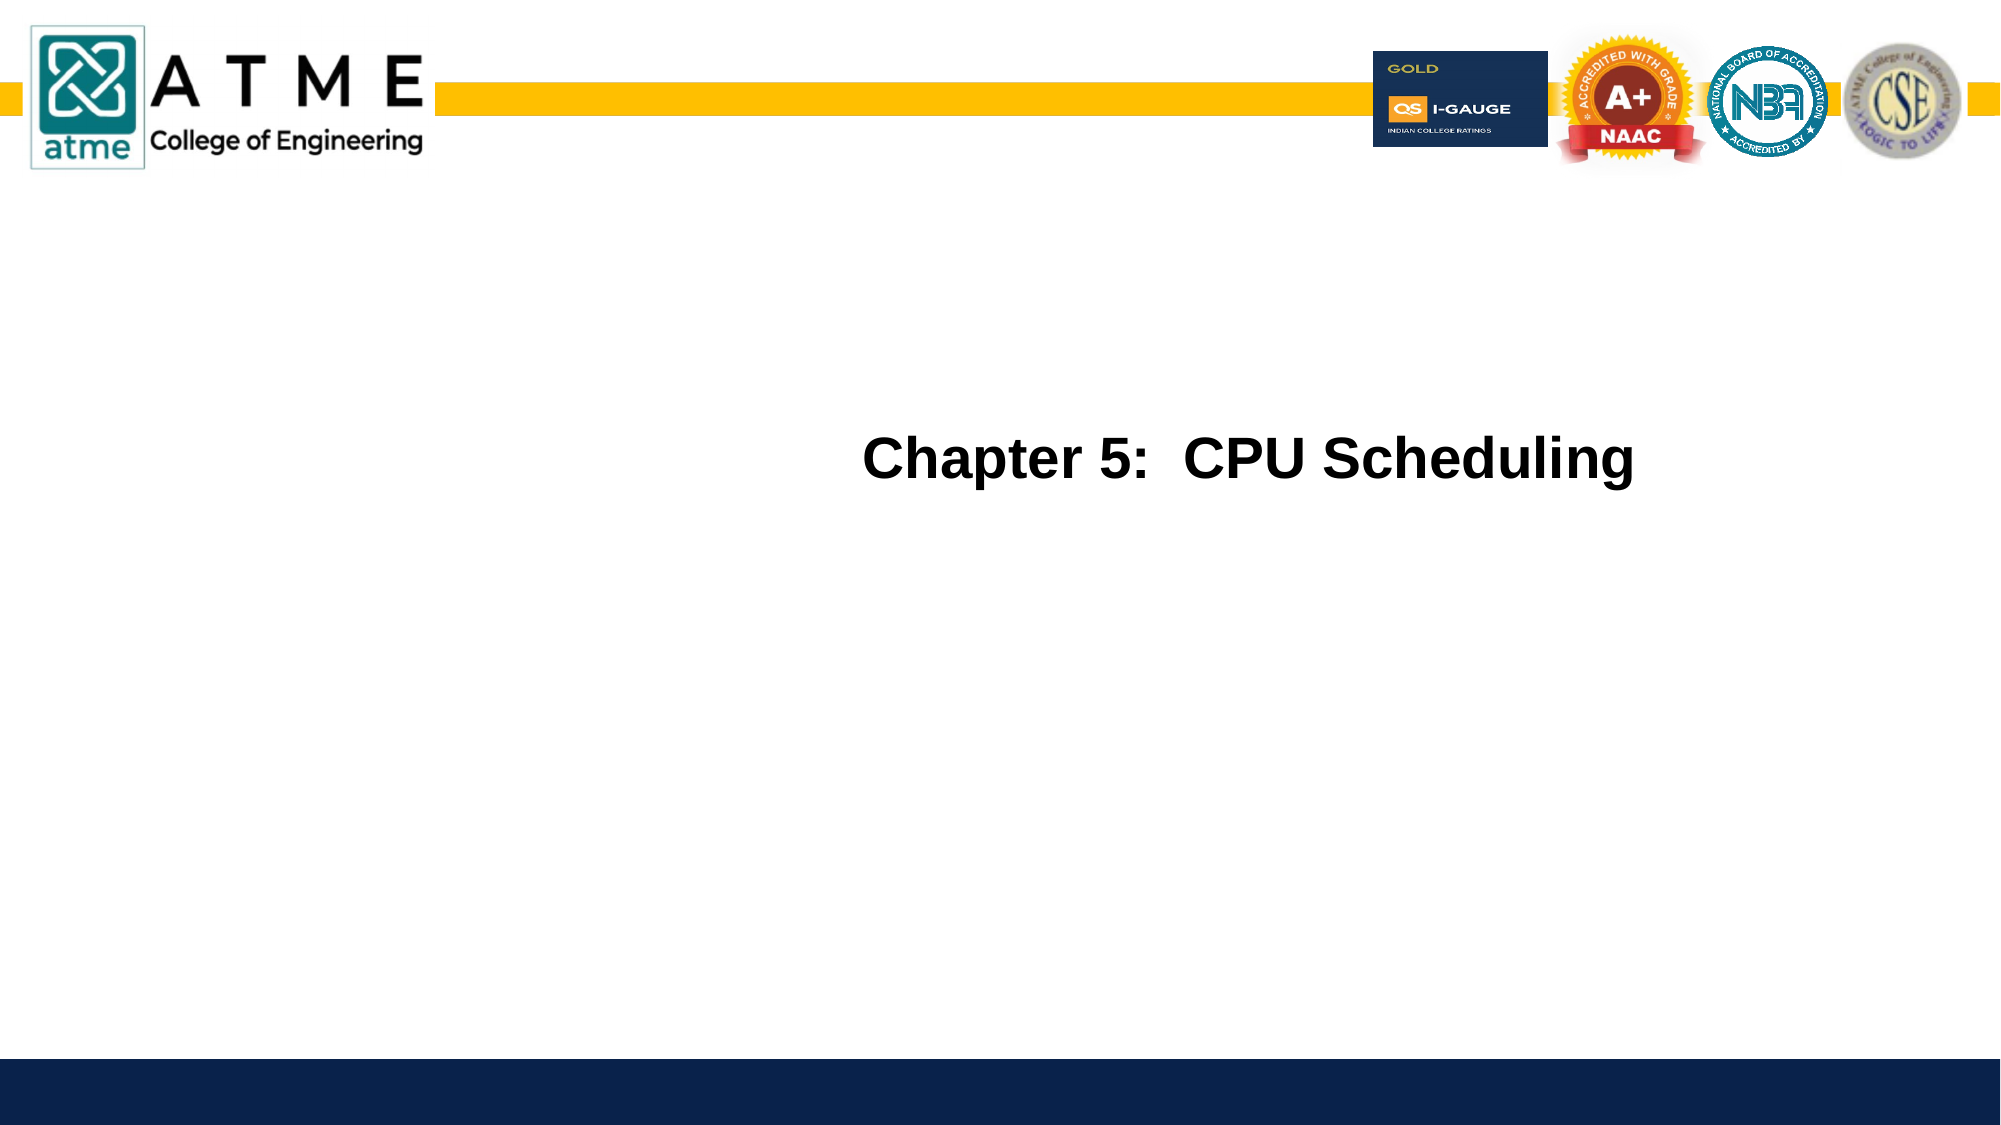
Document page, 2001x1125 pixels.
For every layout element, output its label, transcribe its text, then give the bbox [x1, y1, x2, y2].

picture [1840, 26, 1968, 176]
text_box [74, 239, 1425, 990]
text_box Chapter 5: CPU Scheduling [1425, 412, 1652, 498]
picture [0, 1059, 2001, 1125]
picture [22, 15, 435, 178]
picture [1373, 20, 1828, 180]
